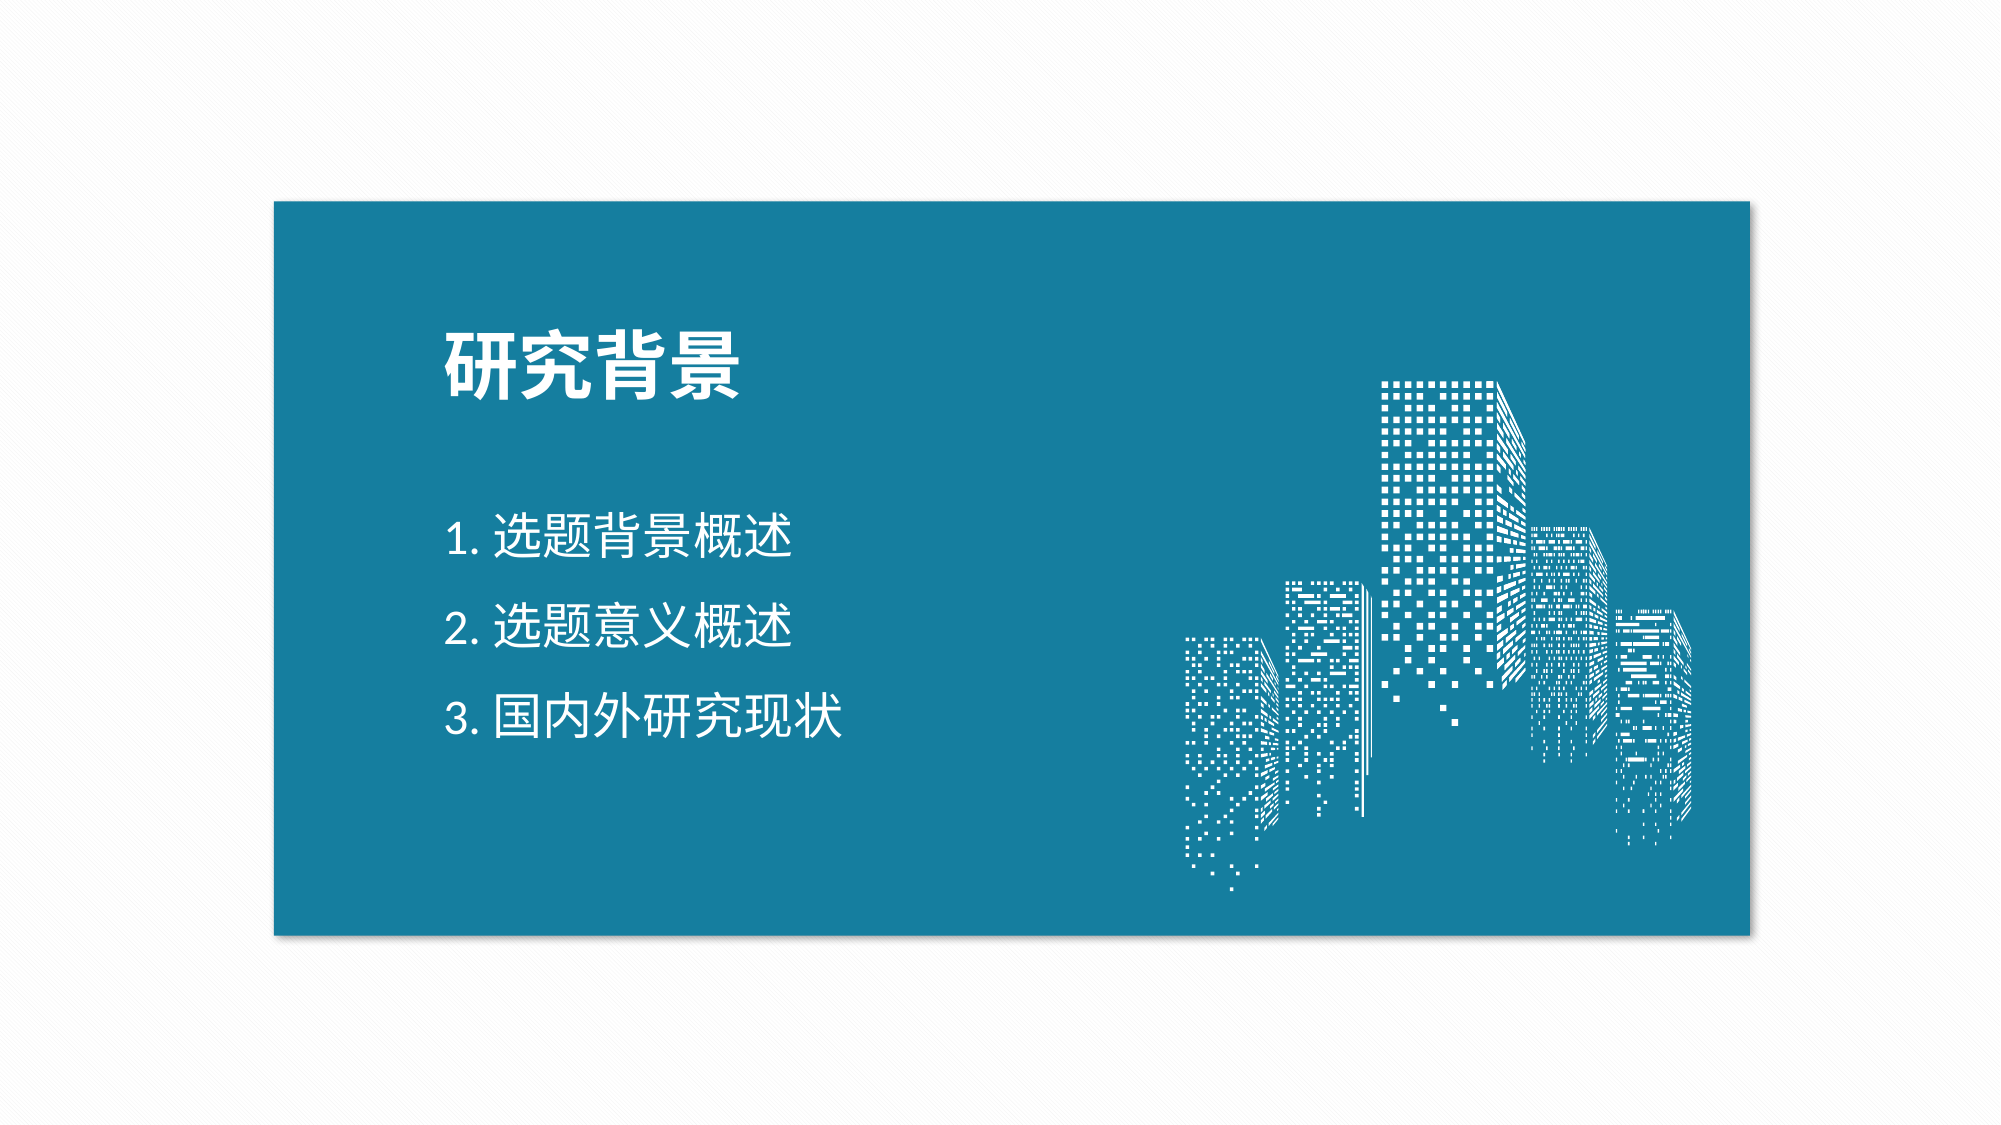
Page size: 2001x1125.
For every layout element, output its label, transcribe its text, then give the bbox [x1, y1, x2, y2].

text_box 1.选题背景概述 2.选题意义概述 3.国内外研究现状 [428, 466, 912, 752]
text_box 研究背景 [428, 310, 826, 416]
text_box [1185, 381, 1692, 892]
text_box [273, 200, 1751, 937]
